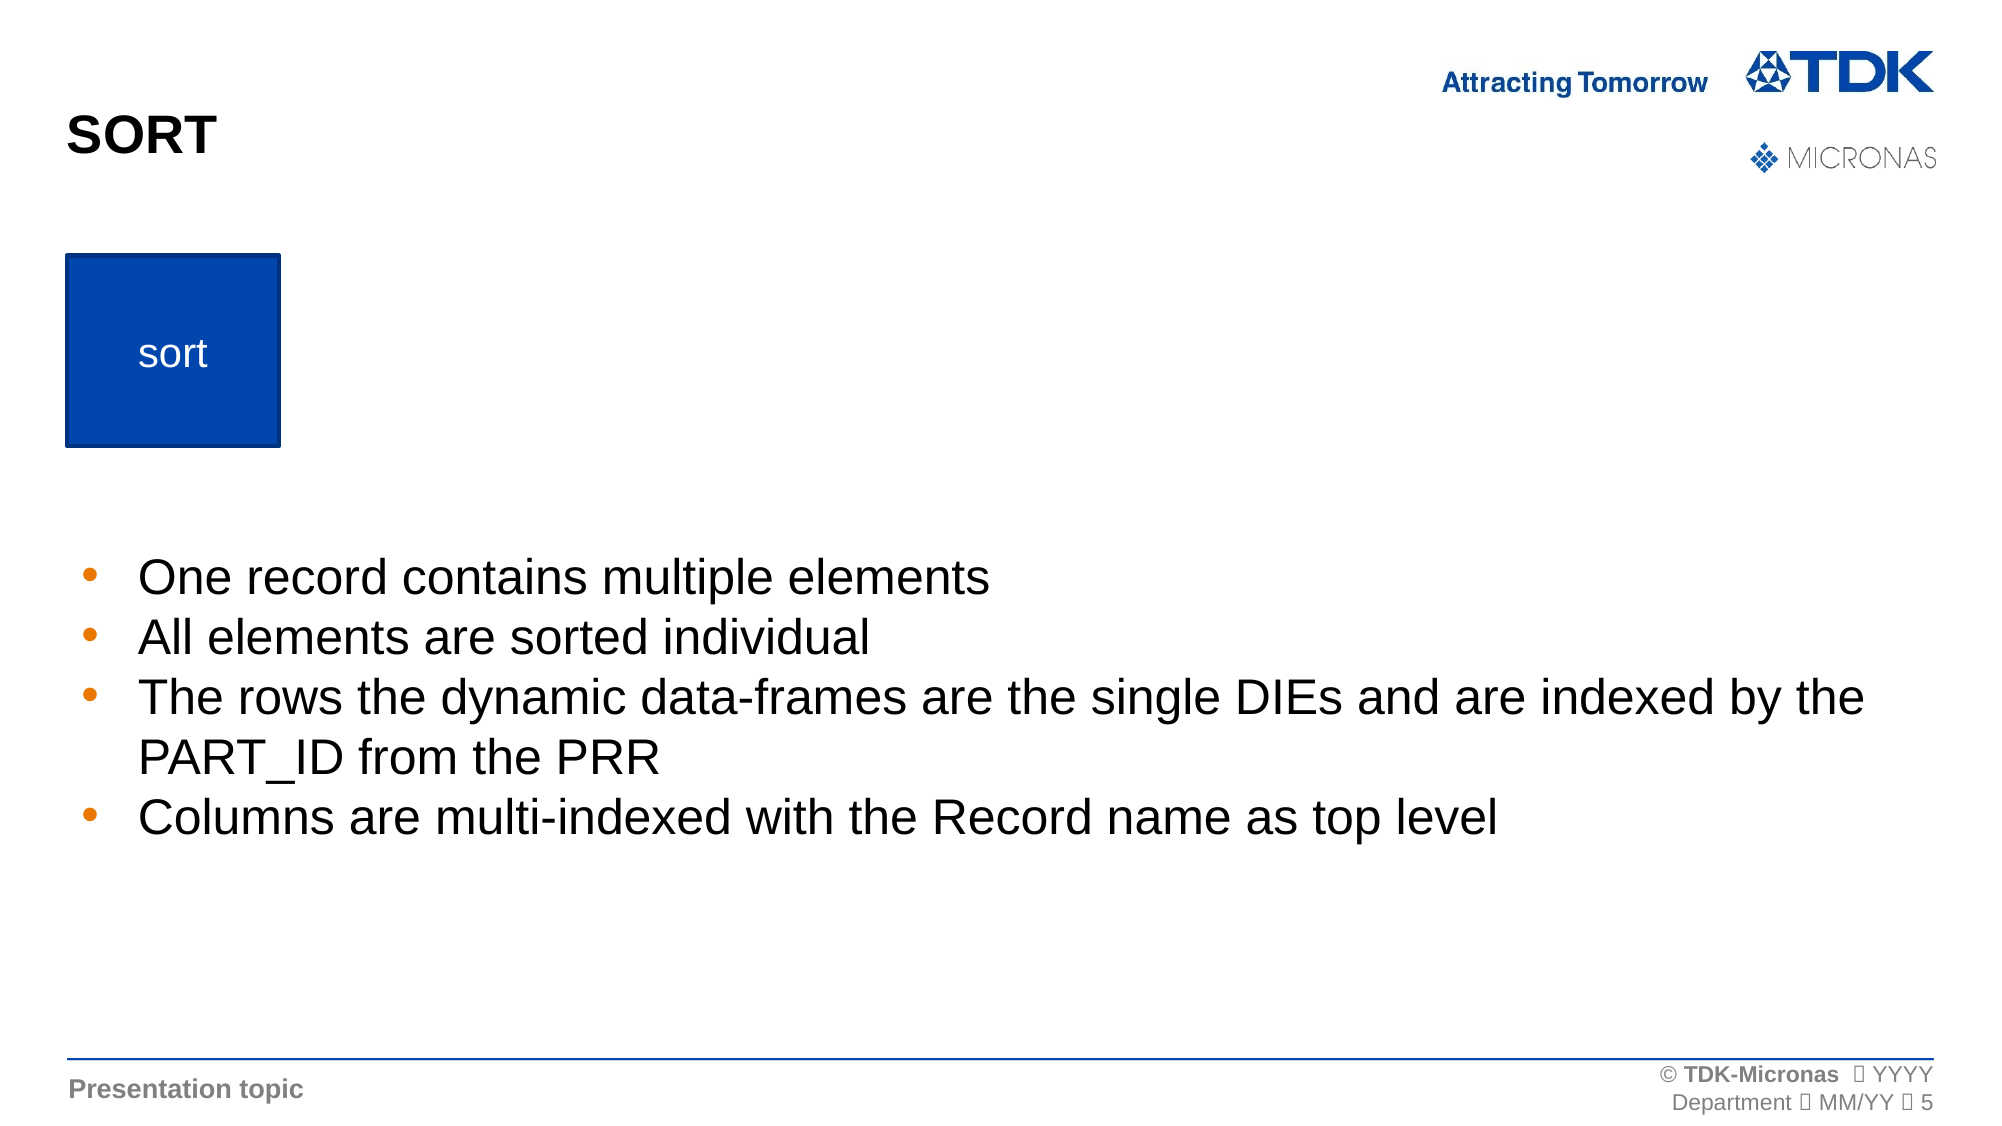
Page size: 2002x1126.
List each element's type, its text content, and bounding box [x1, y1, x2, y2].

text_box One record contains multiple elements All elements are sorted individual The rows the dynamic data-frames are the single DIEs and are indexed by the PART_ID from the PRR Columns are multi-indexed with the Record name as top level [66, 537, 1899, 972]
picture [1441, 51, 1934, 98]
picture [1750, 142, 1936, 173]
title SORT [66, 34, 1330, 165]
text_box sort [65, 253, 281, 448]
